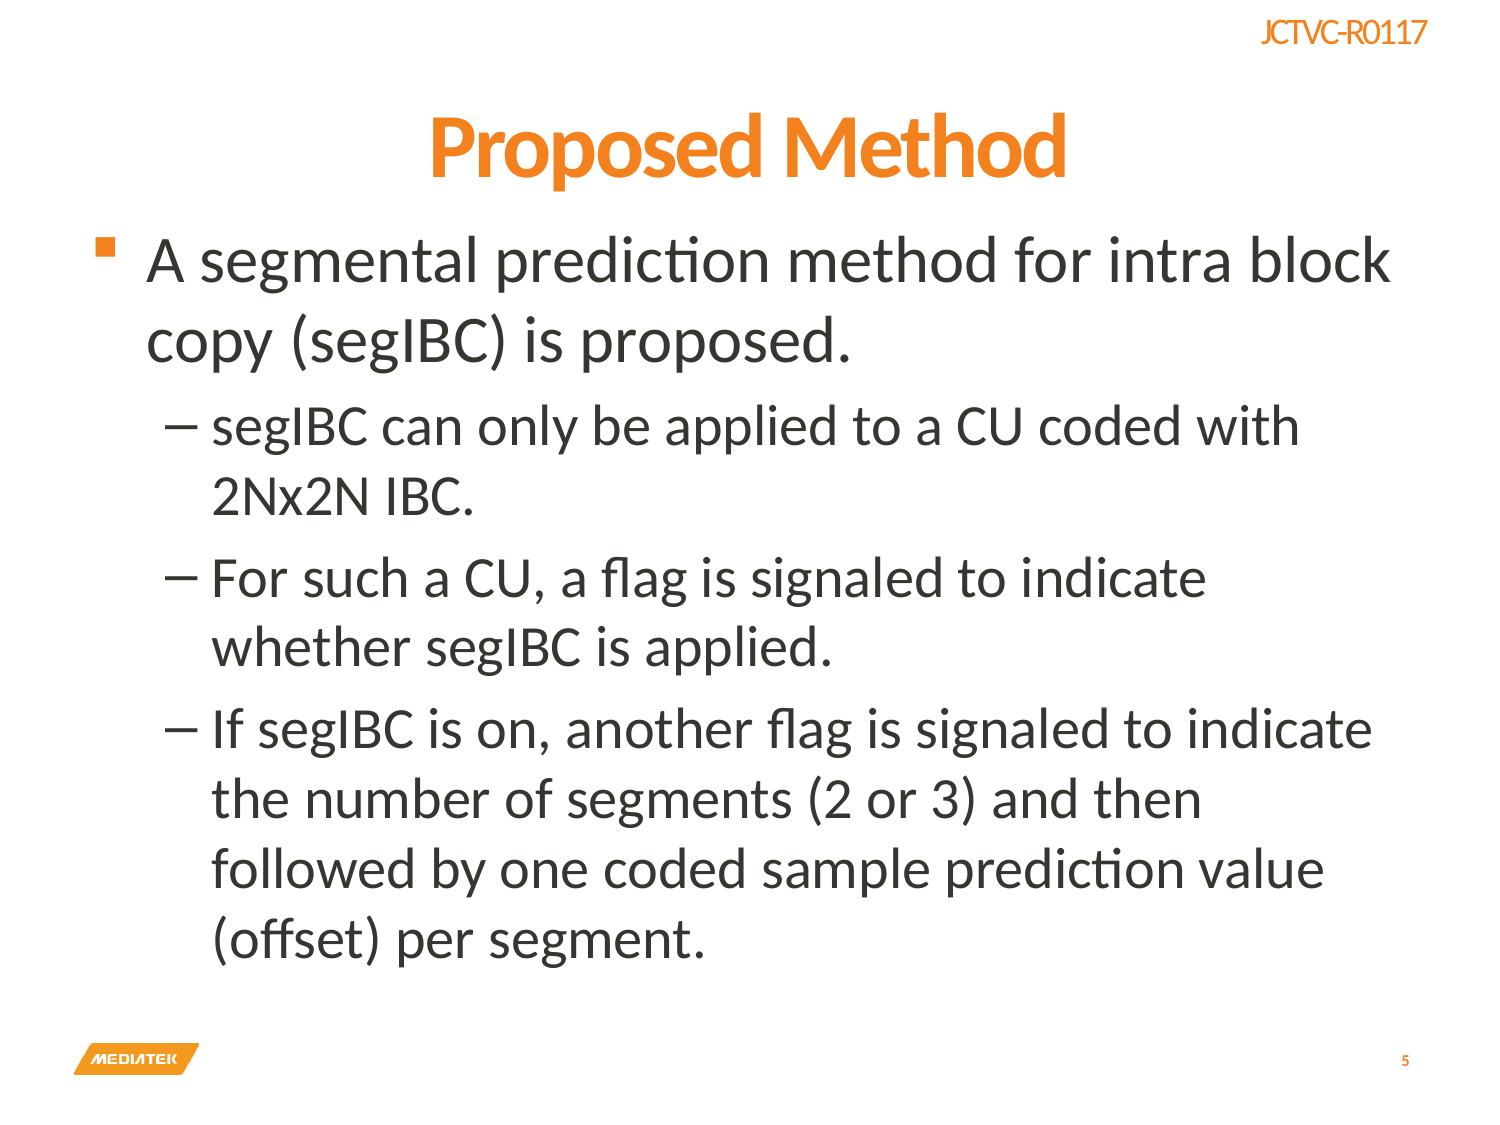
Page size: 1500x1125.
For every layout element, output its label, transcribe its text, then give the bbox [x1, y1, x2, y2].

slide_number 5 [1251, 1029, 1425, 1090]
title Proposed Method [75, 99, 1425, 208]
picture [73, 1043, 199, 1075]
list A segmental prediction method for intra block copy (segIBC) is proposed. segIBC can only be applied to a CU coded with 2Nx2N IBC. For such a CU, a flag is signaled to indicate whether segIBC is applied. If segIBC is on, another flag is signaled to indicate the number of segments (2 or 3) and then followed by one coded sample prediction value (offset) per segment. [75, 208, 1425, 990]
